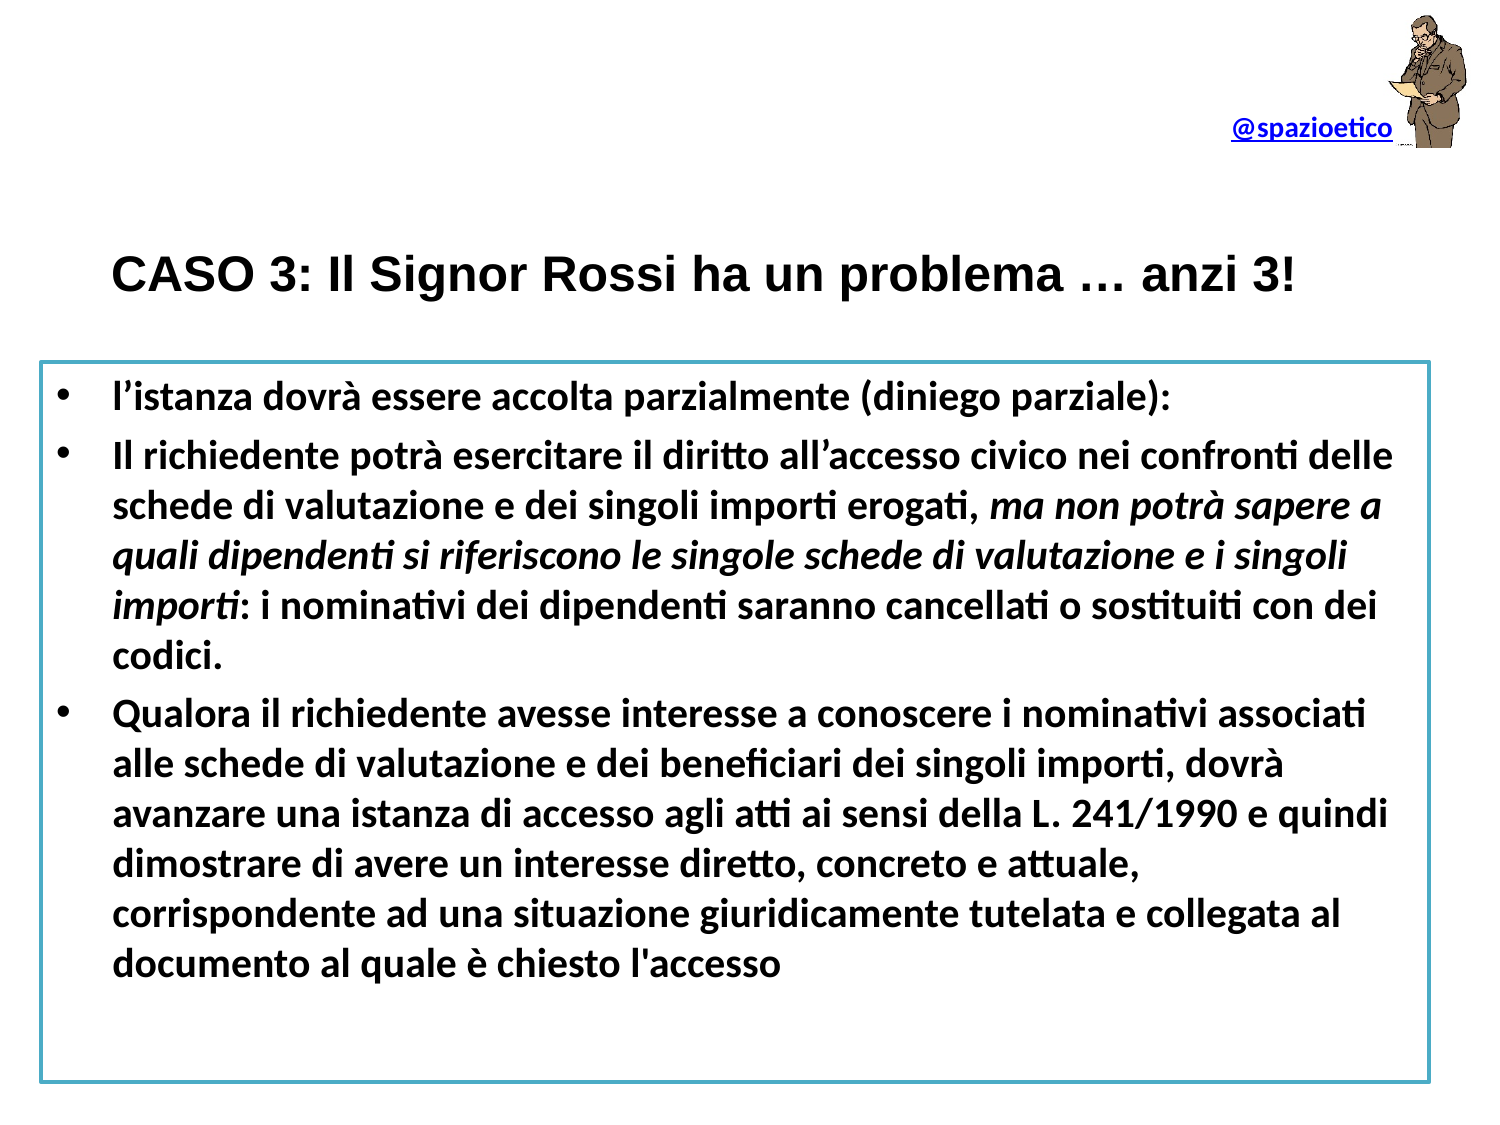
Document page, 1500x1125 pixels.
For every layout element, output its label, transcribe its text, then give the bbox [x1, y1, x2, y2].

text_box l’istanza dovrà essere accolta parzialmente (diniego parziale): Il richiedente potrà esercitare il diritto all’accesso civico nei confronti delle schede di valutazione e dei singoli importi erogati, ma non potrà sapere a quali dipendenti si riferiscono le singole schede di valutazione e i singoli importi: i nominativi dei dipendenti saranno cancellati o sostituiti con dei codici. Qualora il richiedente avesse interesse a conoscere i nominativi associati alle schede di valutazione e dei beneficiari dei singoli importi, dovrà avanzare una istanza di accesso agli atti ai sensi della L. 241/1990 e quindi dimostrare di avere un interesse diretto, concreto e attuale, corrispondente ad una situazione giuridicamente tutelata e collegata al documento al quale è chiesto l'accesso [39, 360, 1431, 1084]
picture [1372, 7, 1488, 148]
title CASO 3: Il Signor Rossi ha un problema … anzi 3! [29, 219, 1380, 324]
